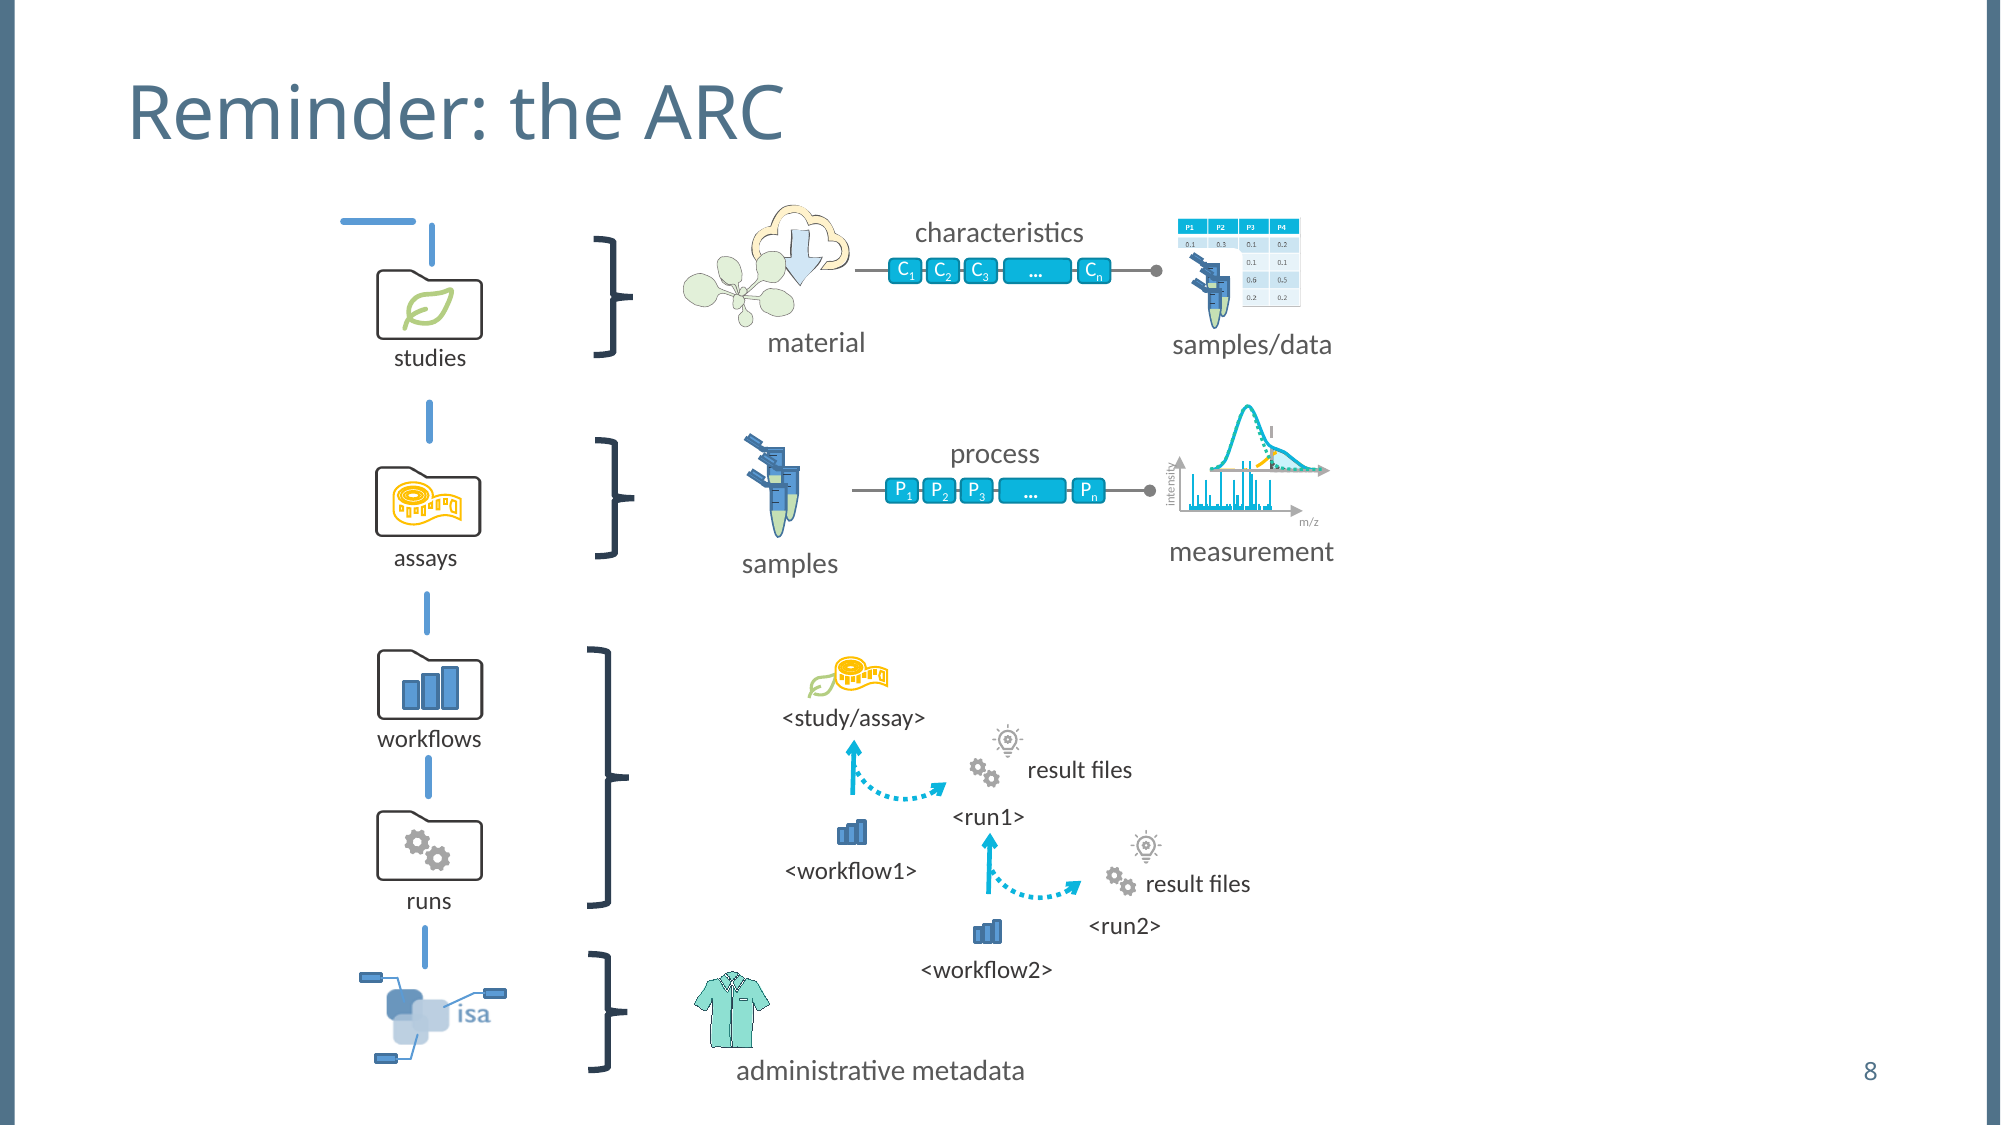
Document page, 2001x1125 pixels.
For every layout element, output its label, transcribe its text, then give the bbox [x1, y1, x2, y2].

title Reminder: the ARC [111, 1, 1891, 219]
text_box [342, 204, 1352, 1095]
slide_number 8 [1442, 1042, 1893, 1103]
